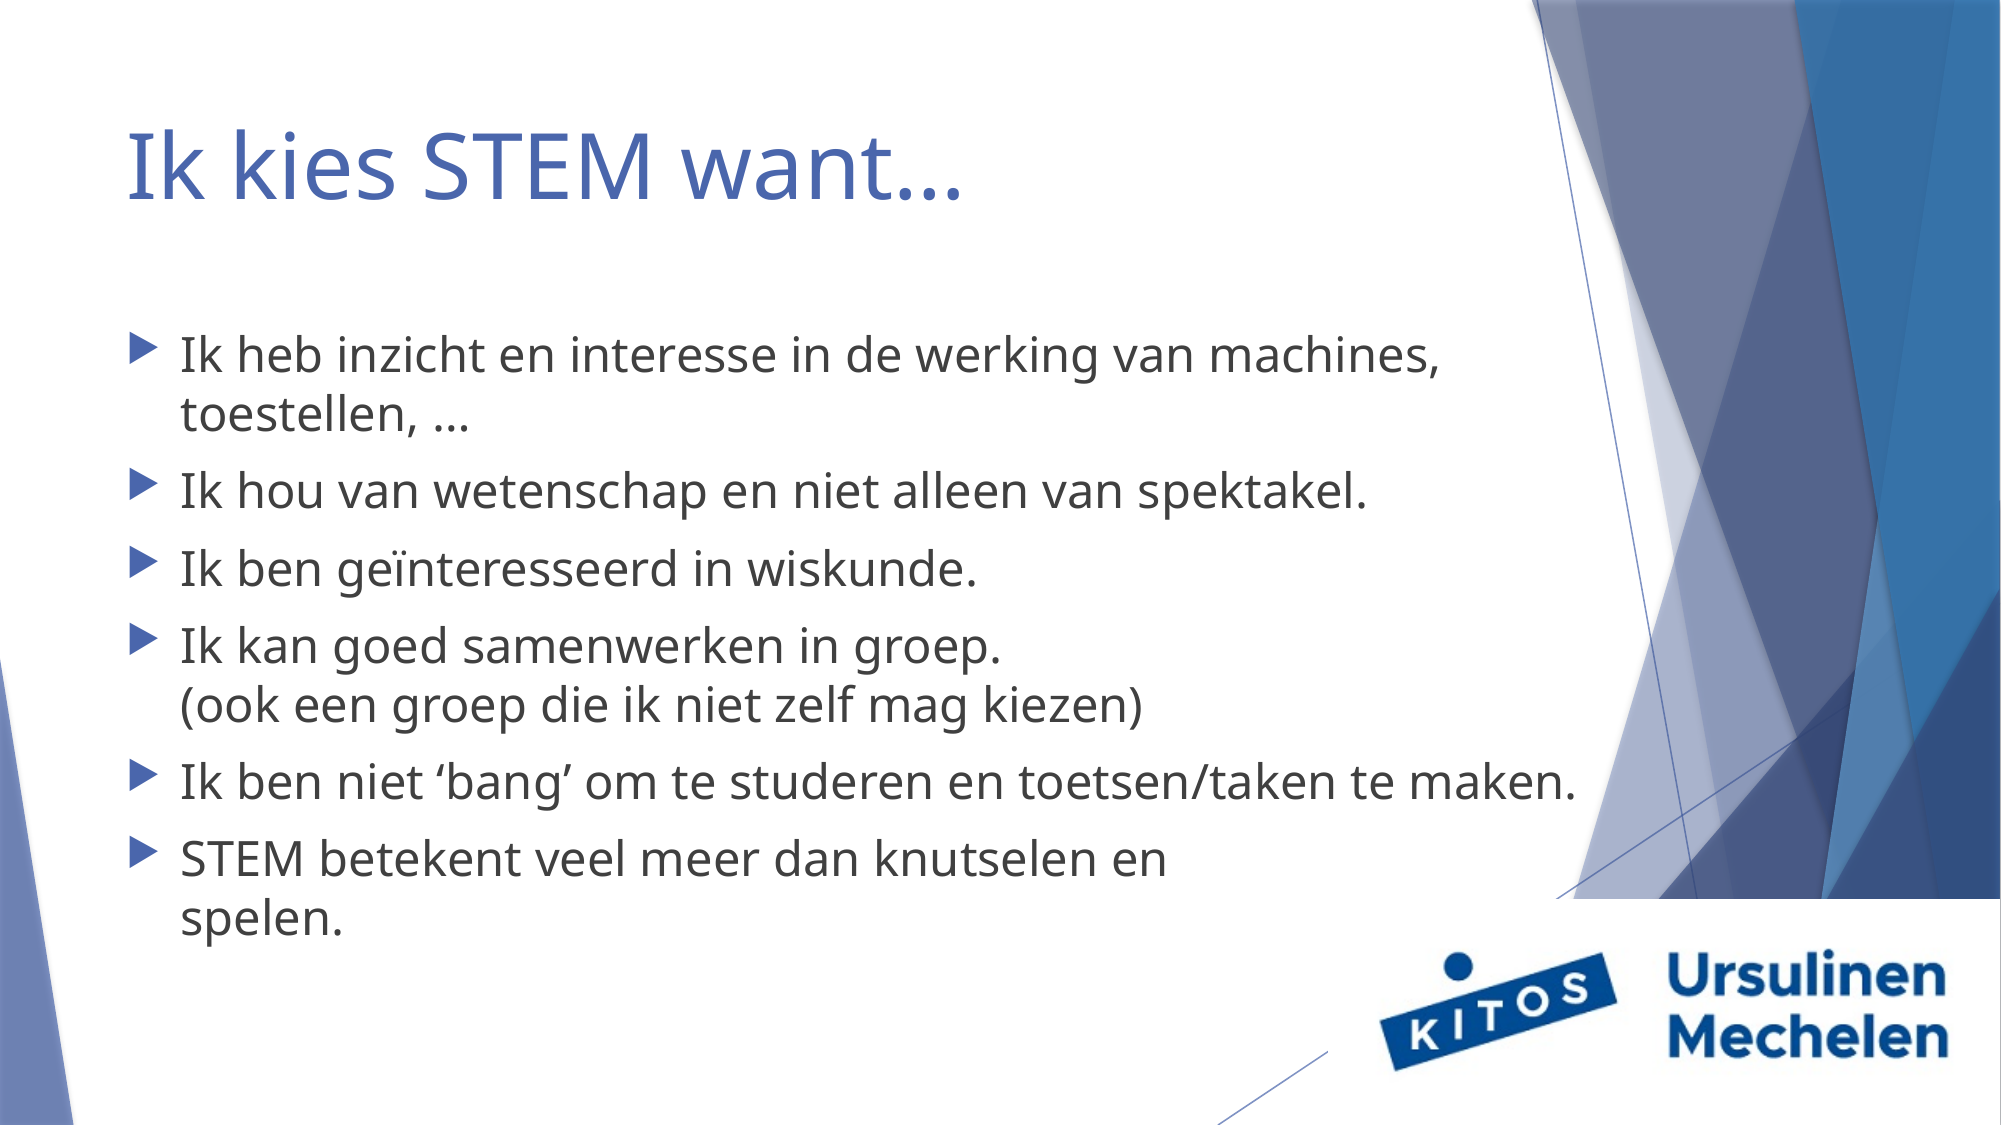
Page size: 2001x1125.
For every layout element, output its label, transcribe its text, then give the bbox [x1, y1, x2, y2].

picture [1327, 899, 2000, 1125]
title Ik kies STEM want… [111, 99, 1522, 316]
list Ik heb inzicht en interesse in de werking van machines, toestellen, … Ik hou van wetenschap en niet alleen van spektakel. Ik ben geïnteresseerd in wiskunde. Ik kan goed samenwerken in groep. (ook een groep die ik niet zelf mag kiezen) Ik ben niet ‘bang’ om te studeren en toetsen/taken te maken. STEM betekent veel meer dan knutselen en spelen. [111, 316, 1610, 991]
